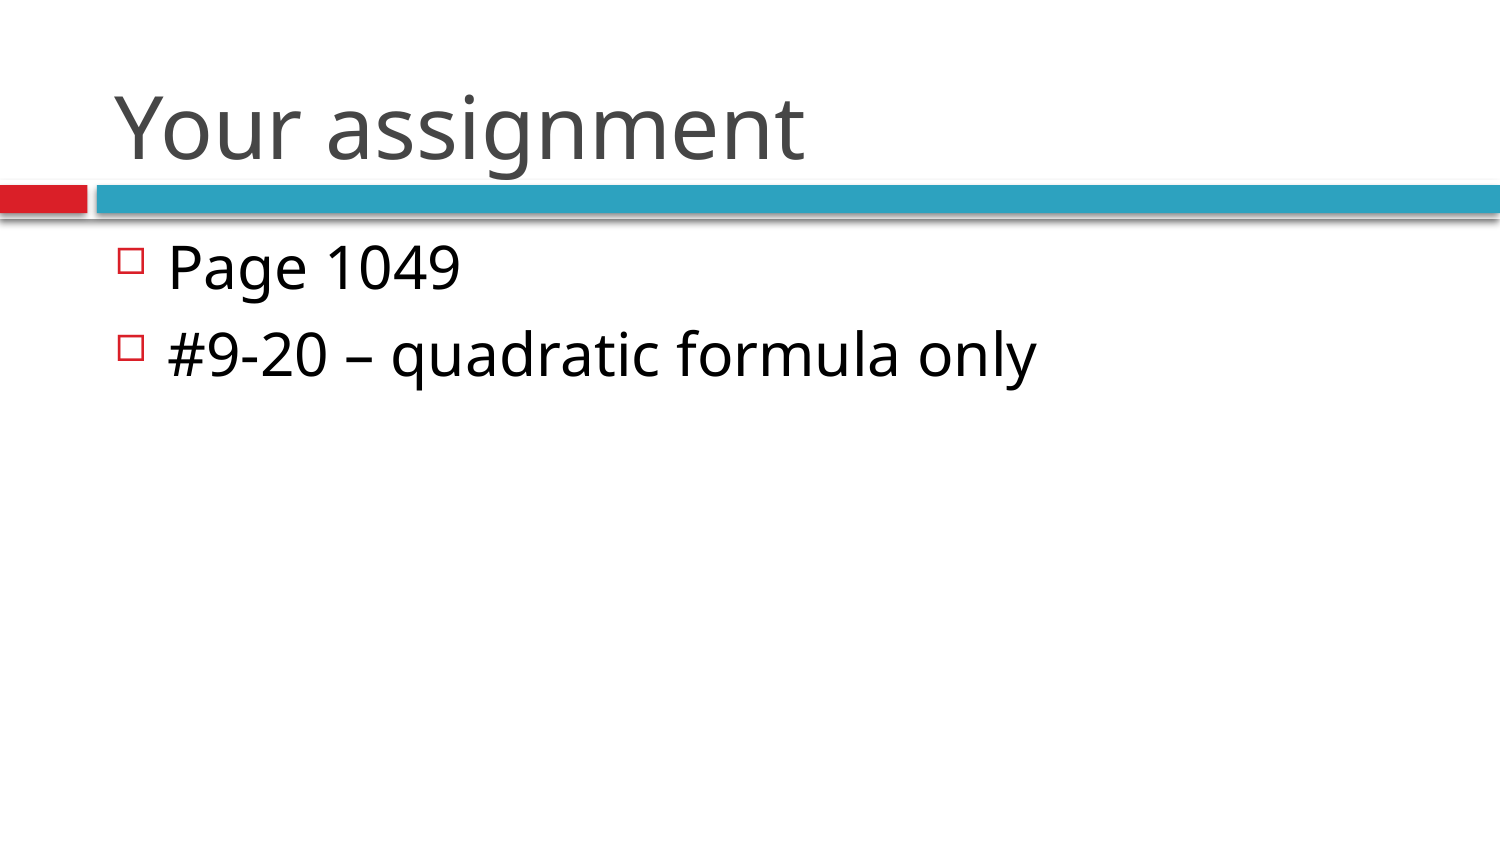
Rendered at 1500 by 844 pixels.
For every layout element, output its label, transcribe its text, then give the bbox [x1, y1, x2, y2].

list Page 1049 #9-20 – quadratic formula only [99, 221, 1438, 760]
title Your assignment [99, 19, 1438, 185]
